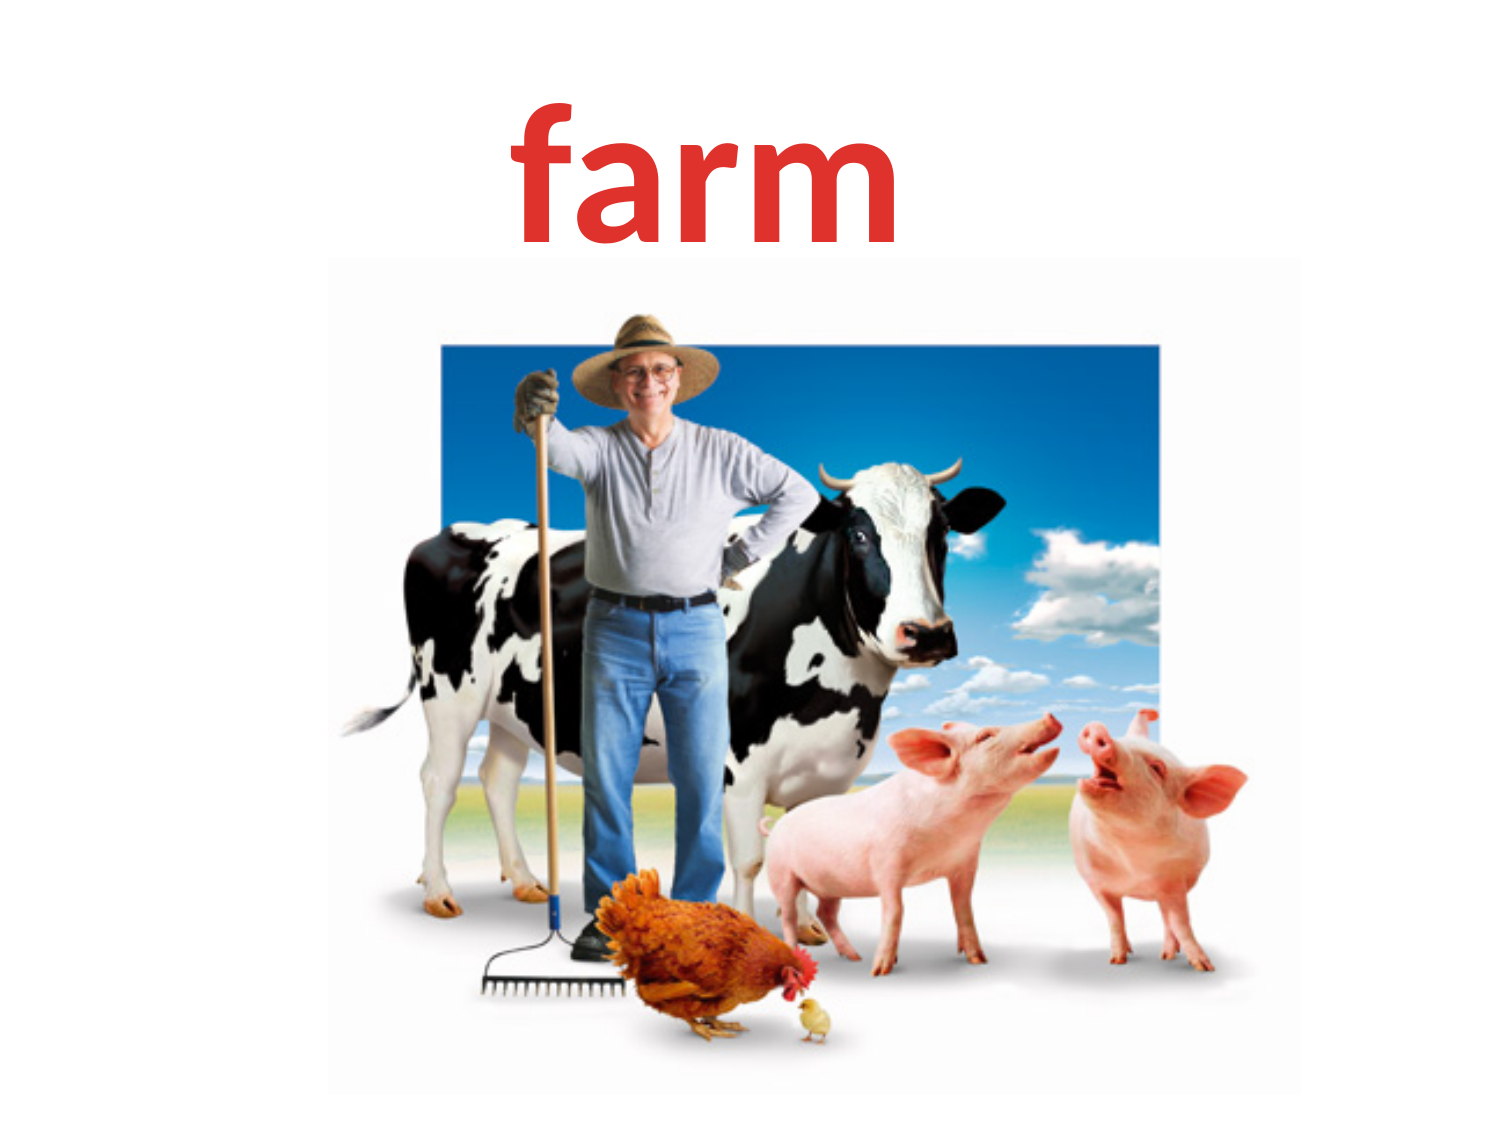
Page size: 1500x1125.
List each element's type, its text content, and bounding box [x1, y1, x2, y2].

picture [327, 257, 1301, 1095]
text_box farm [494, 35, 921, 256]
